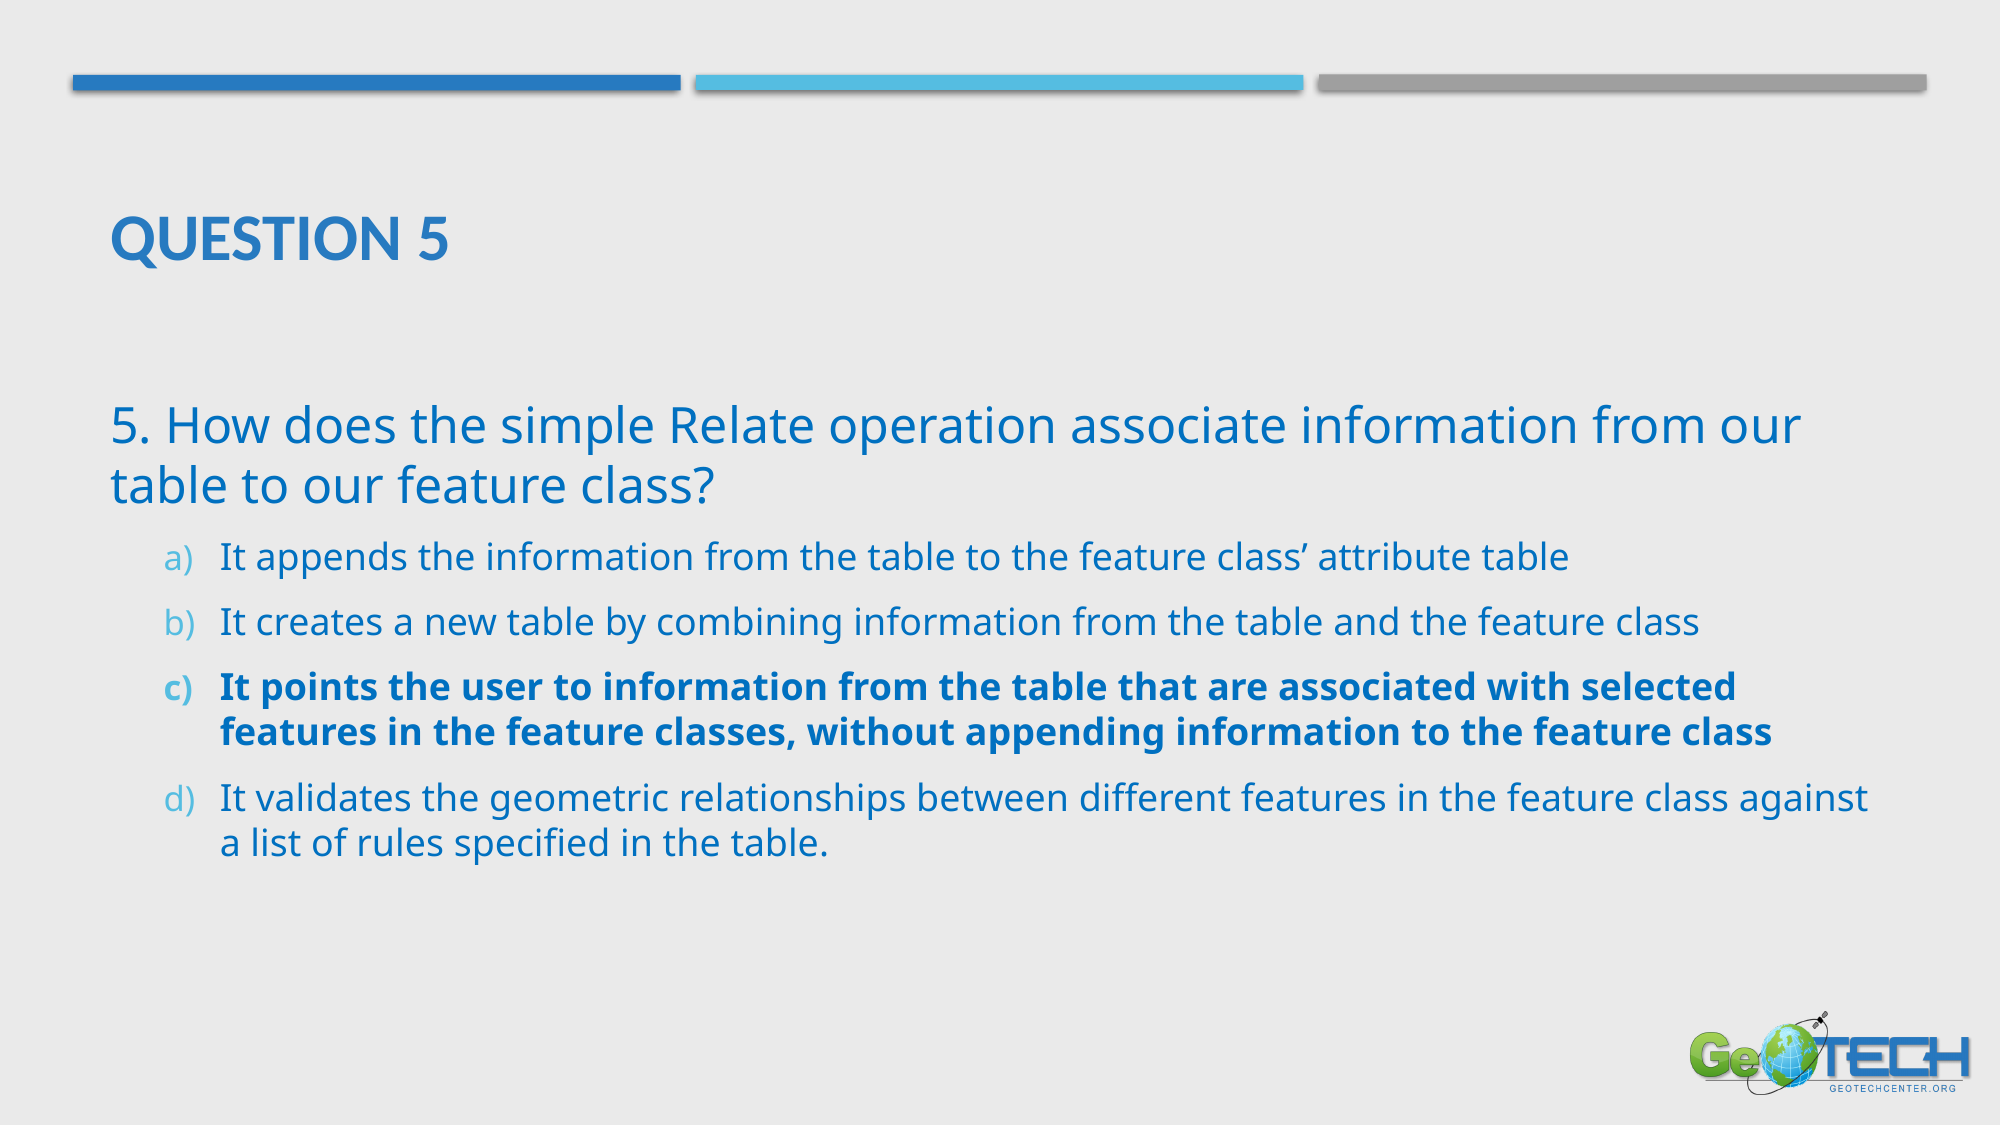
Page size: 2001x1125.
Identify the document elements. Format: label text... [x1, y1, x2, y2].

list 5. How does the simple Relate operation associate information from our table to our feature class? It appends the information from the table to the feature class’ attribute table It creates a new table by combining information from the table and the feature class It points the user to information from the table that are associated with selected features in the feature classes, without appending information to the feature class It validates the geometric relationships between different features in the feature class against a list of rules specified in the table. [95, 362, 1905, 966]
title Question 5 [95, 115, 1905, 282]
picture [1688, 1011, 1973, 1095]
